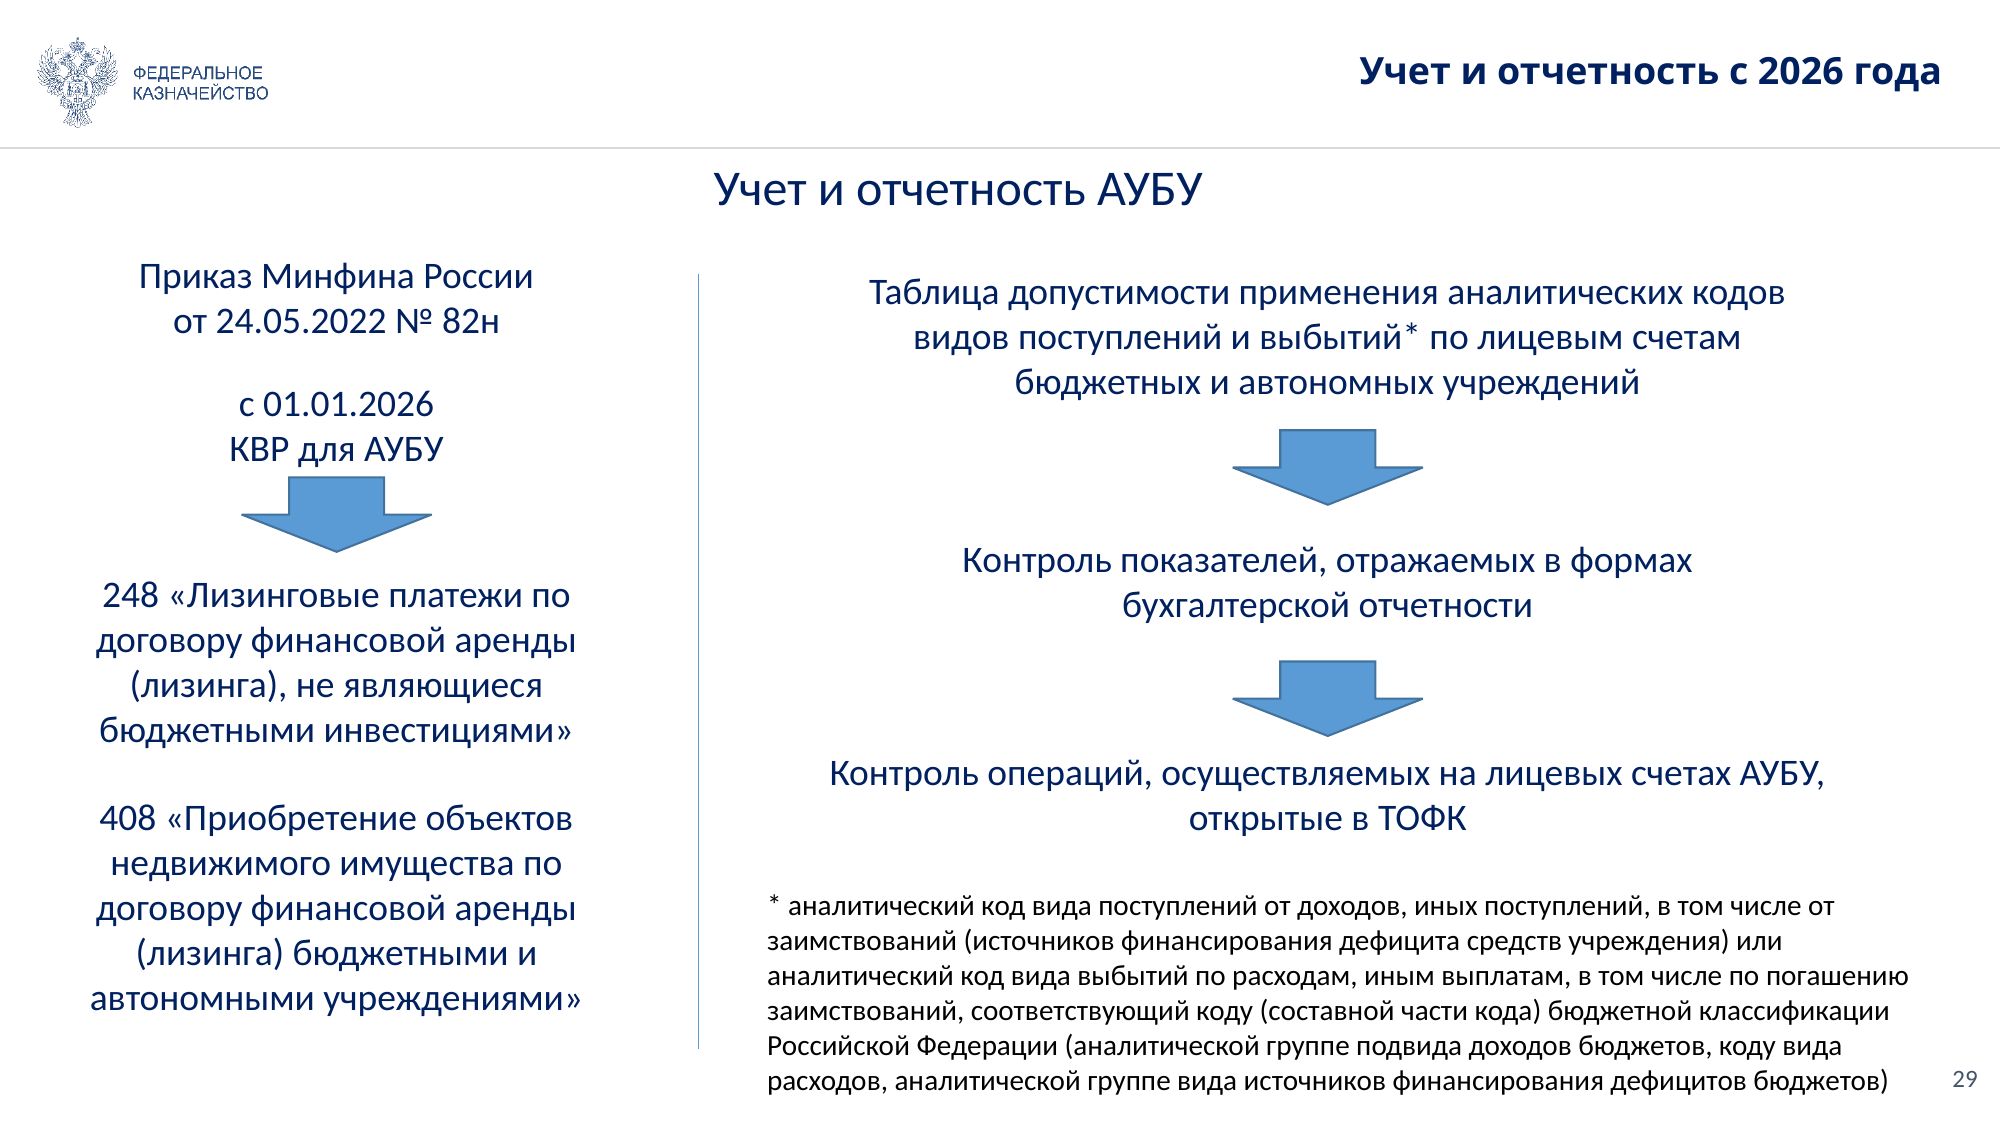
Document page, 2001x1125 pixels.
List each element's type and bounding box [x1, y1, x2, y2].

text_box [109, 243, 564, 349]
text_box [698, 39, 1958, 100]
text_box [1232, 660, 1424, 738]
text_box [827, 259, 1828, 410]
picture [37, 37, 268, 128]
text_box [1232, 429, 1424, 506]
text_box [622, 148, 1294, 224]
text_box [752, 878, 1958, 1104]
text_box [22, 562, 651, 758]
text_box [837, 527, 1818, 633]
text_box [24, 785, 649, 1026]
text_box [808, 740, 1848, 846]
slide_number [1517, 1048, 1978, 1107]
text_box [213, 371, 460, 553]
